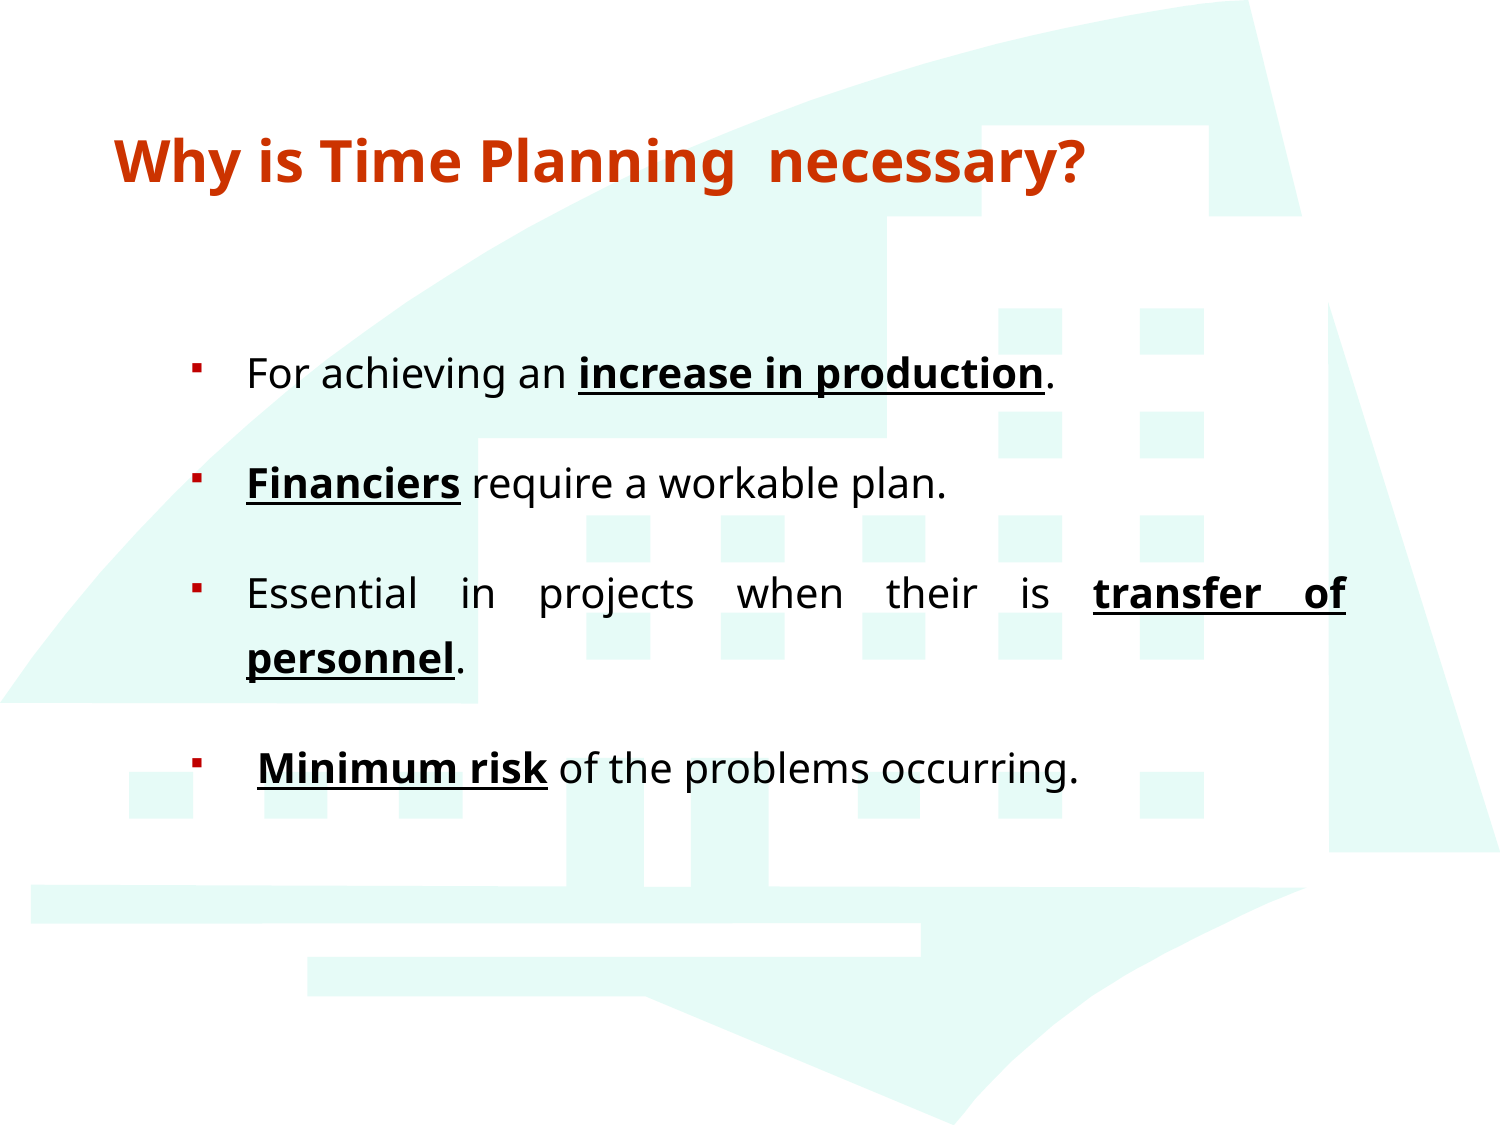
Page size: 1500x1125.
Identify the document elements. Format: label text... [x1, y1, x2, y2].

list For achieving an increase in production. Financiers require a workable plan. Essential in projects when their is transfer of personnel. Minimum risk of the problems occurring. [174, 324, 1361, 741]
text_box Why is Time Planning necessary? [99, 125, 1223, 210]
